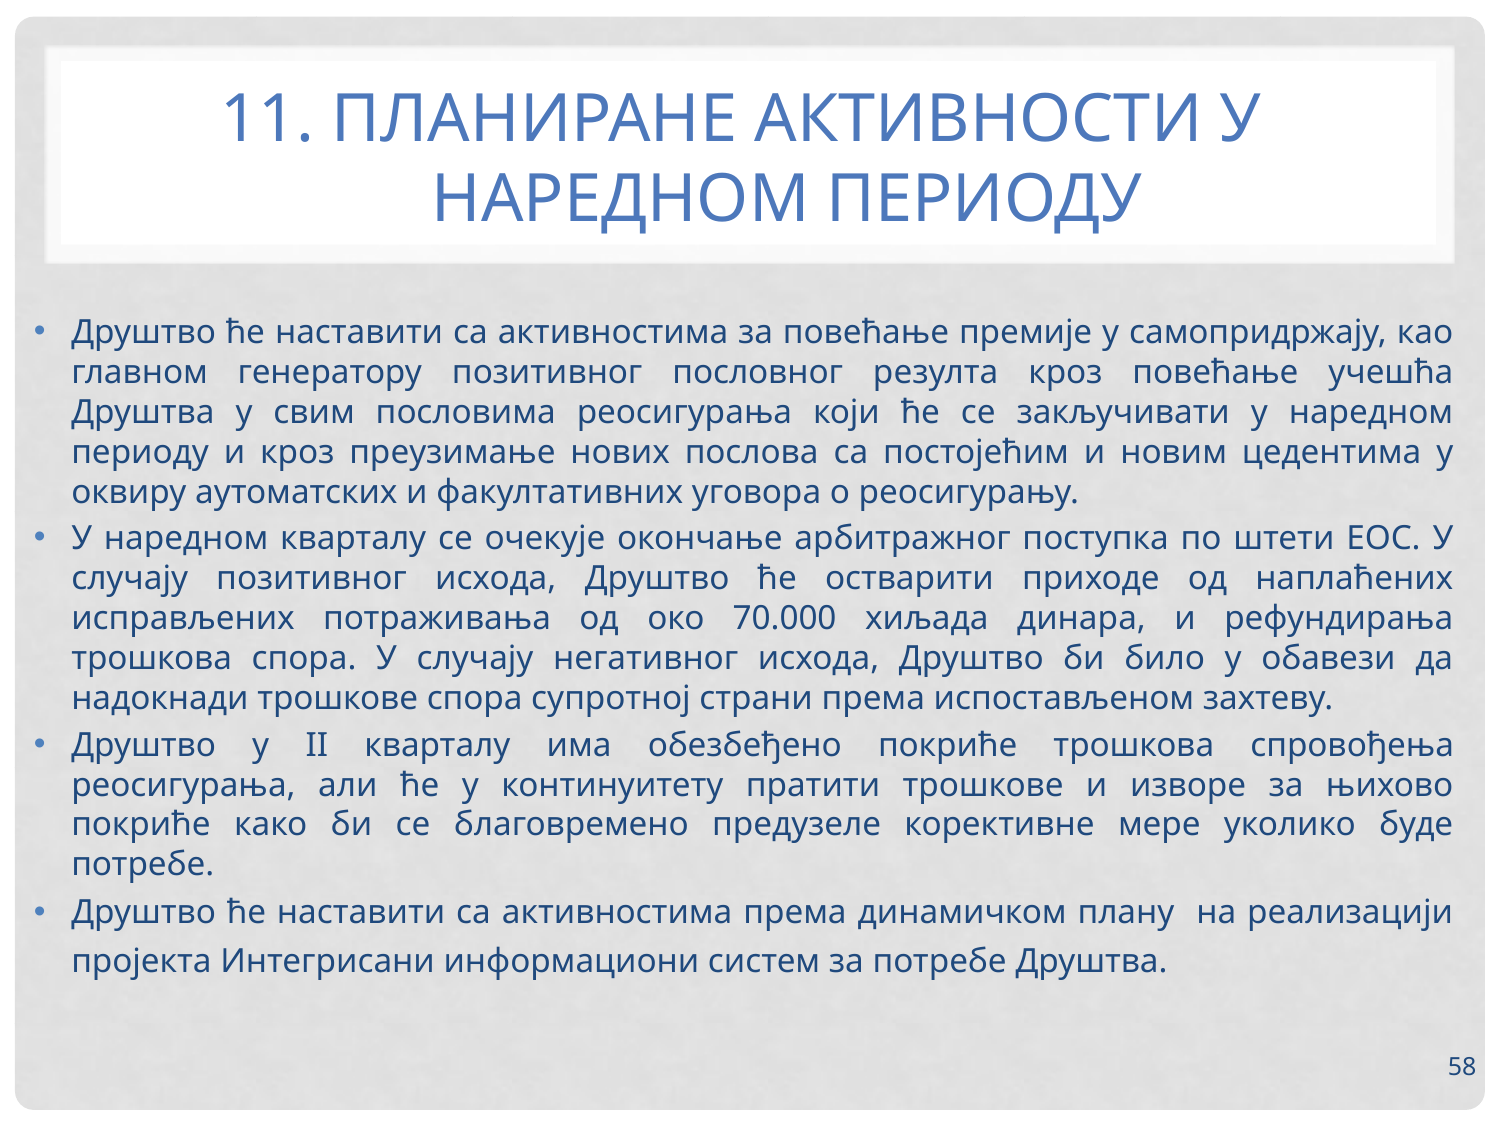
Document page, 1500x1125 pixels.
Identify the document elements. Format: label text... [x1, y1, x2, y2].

title 11. ПЛАНИРАНЕ АКТИВНОСТИ У НАРЕДНОМ ПЕРИОДУ [53, 66, 1447, 244]
slide_number 58 [1401, 1035, 1492, 1100]
list Друштво ће наставити са активностима за повећање премије у самопридржају, као главном генератору позитивног пословног резулта кроз повећање учешћа Друштва у свим пословима реосигурања који ће се закључивати у наредном периоду и кроз преузимање нових послова са постојећим и новим цедентима у оквиру аутоматских и факултативних уговора о реосигурању. У наредном кварталу се очекује окончање арбитражног поступка по штети ЕОС. У случају позитивног исхода, Друштво ће остварити приходе од наплаћених исправљених потраживања од око 70.000 хиљада динара, и рефундирања трошкова спора. У случају негативног исхода, Друштво би било у обавези да надокнади трошкове спора супротној страни према испостављеном захтеву. Друштво у II кварталу има обезбеђено покриће трошкова спровођења реосигурања, али ће у континуитету пратити трошкове и изворе за њихово покриће како би се благовремено предузеле корективне мере уколико буде потребе. Друштво ће наставити са активностима према динамичком плану на реализацији пројекта Интегрисани информациони систем за потребе Друштва. [0, 302, 1471, 1071]
